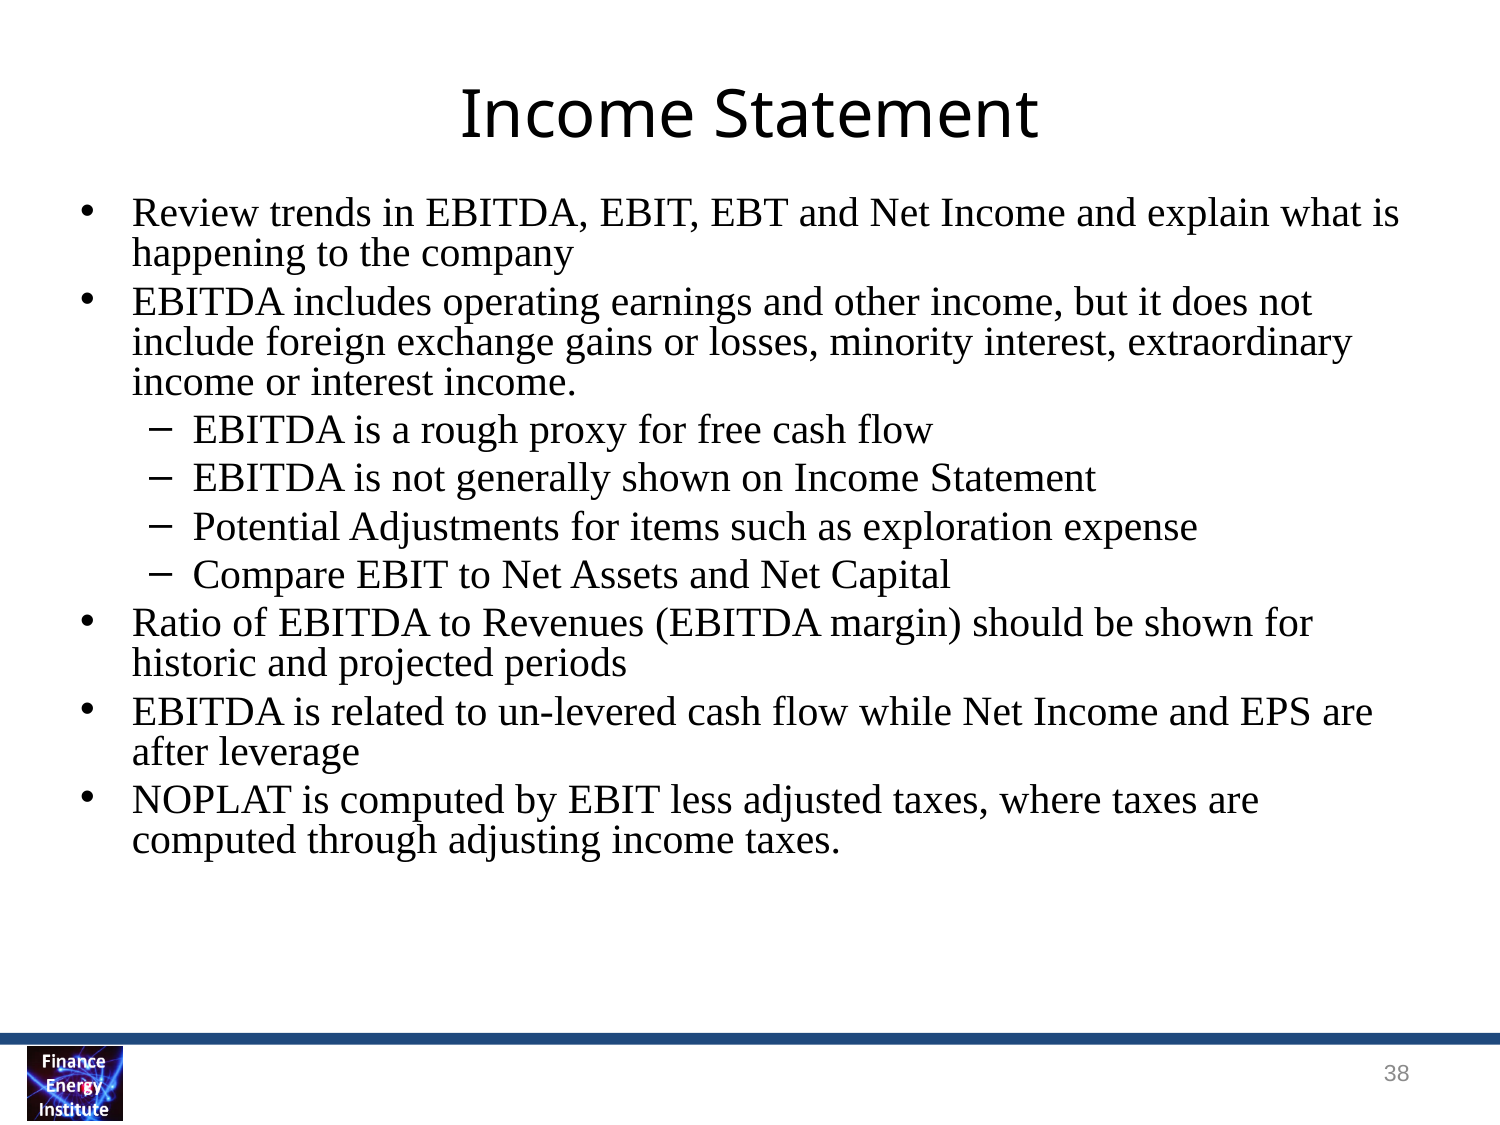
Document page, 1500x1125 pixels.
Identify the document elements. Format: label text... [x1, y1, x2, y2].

picture [27, 1046, 123, 1121]
title Income Statement [70, 56, 1430, 164]
list Review trends in EBITDA, EBIT, EBT and Net Income and explain what is happening to the company EBITDA includes operating earnings and other income, but it does not include foreign exchange gains or losses, minority interest, extraordinary income or interest income. EBITDA is a rough proxy for free cash flow EBITDA is not generally shown on Income Statement Potential Adjustments for items such as exploration expense Compare EBIT to Net Assets and Net Capital Ratio of EBITDA to Revenues (EBITDA margin) should be shown for historic and projected periods EBITDA is related to un-levered cash flow while Net Income and EPS are after leverage NOPLAT is computed by EBIT less adjusted taxes, where taxes are computed through adjusting income taxes. [64, 187, 1425, 997]
slide_number 38 [1074, 1042, 1425, 1103]
